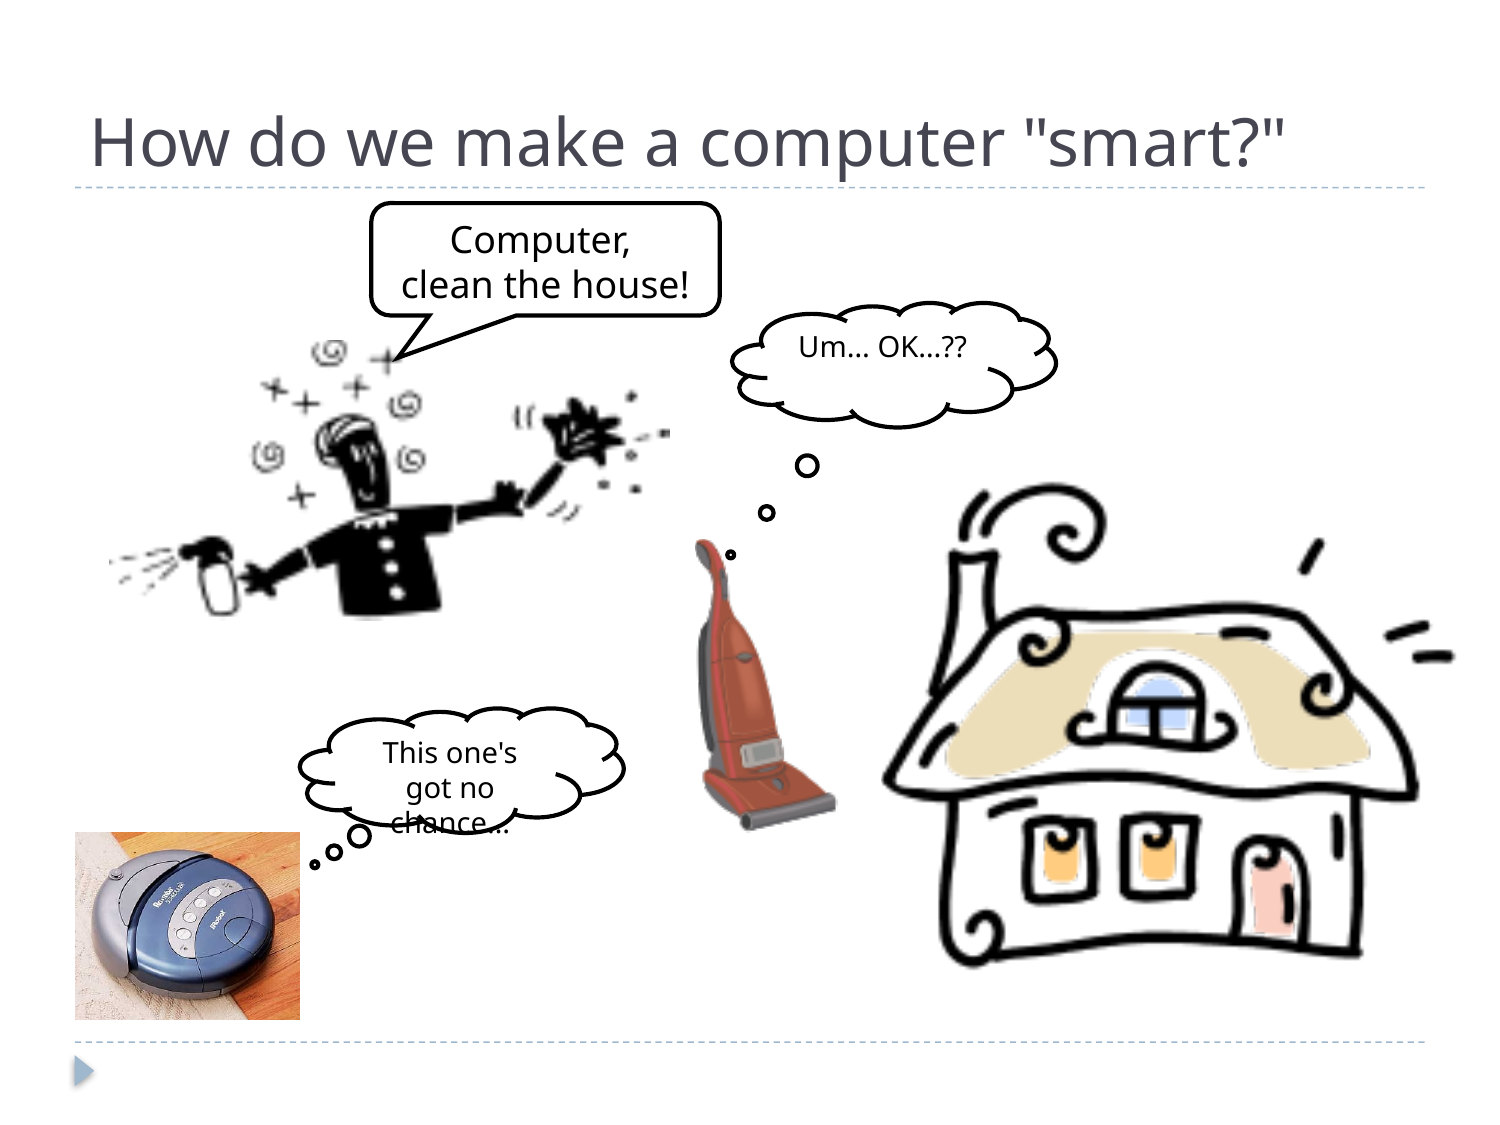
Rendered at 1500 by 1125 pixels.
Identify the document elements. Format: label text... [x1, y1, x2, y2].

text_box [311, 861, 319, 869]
text_box Computer, clean the house! [371, 203, 720, 339]
text_box Um… OK…?? [759, 506, 774, 520]
picture [694, 539, 838, 833]
picture [881, 476, 1463, 977]
text_box This one's got no chance… [299, 708, 624, 833]
text_box Um… OK…?? [796, 455, 818, 477]
picture [74, 832, 300, 1020]
title How do we make a computer "smart?" [75, 24, 1425, 188]
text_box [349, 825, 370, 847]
picture [109, 339, 671, 621]
text_box Um… OK…?? [731, 302, 1057, 428]
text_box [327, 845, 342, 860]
